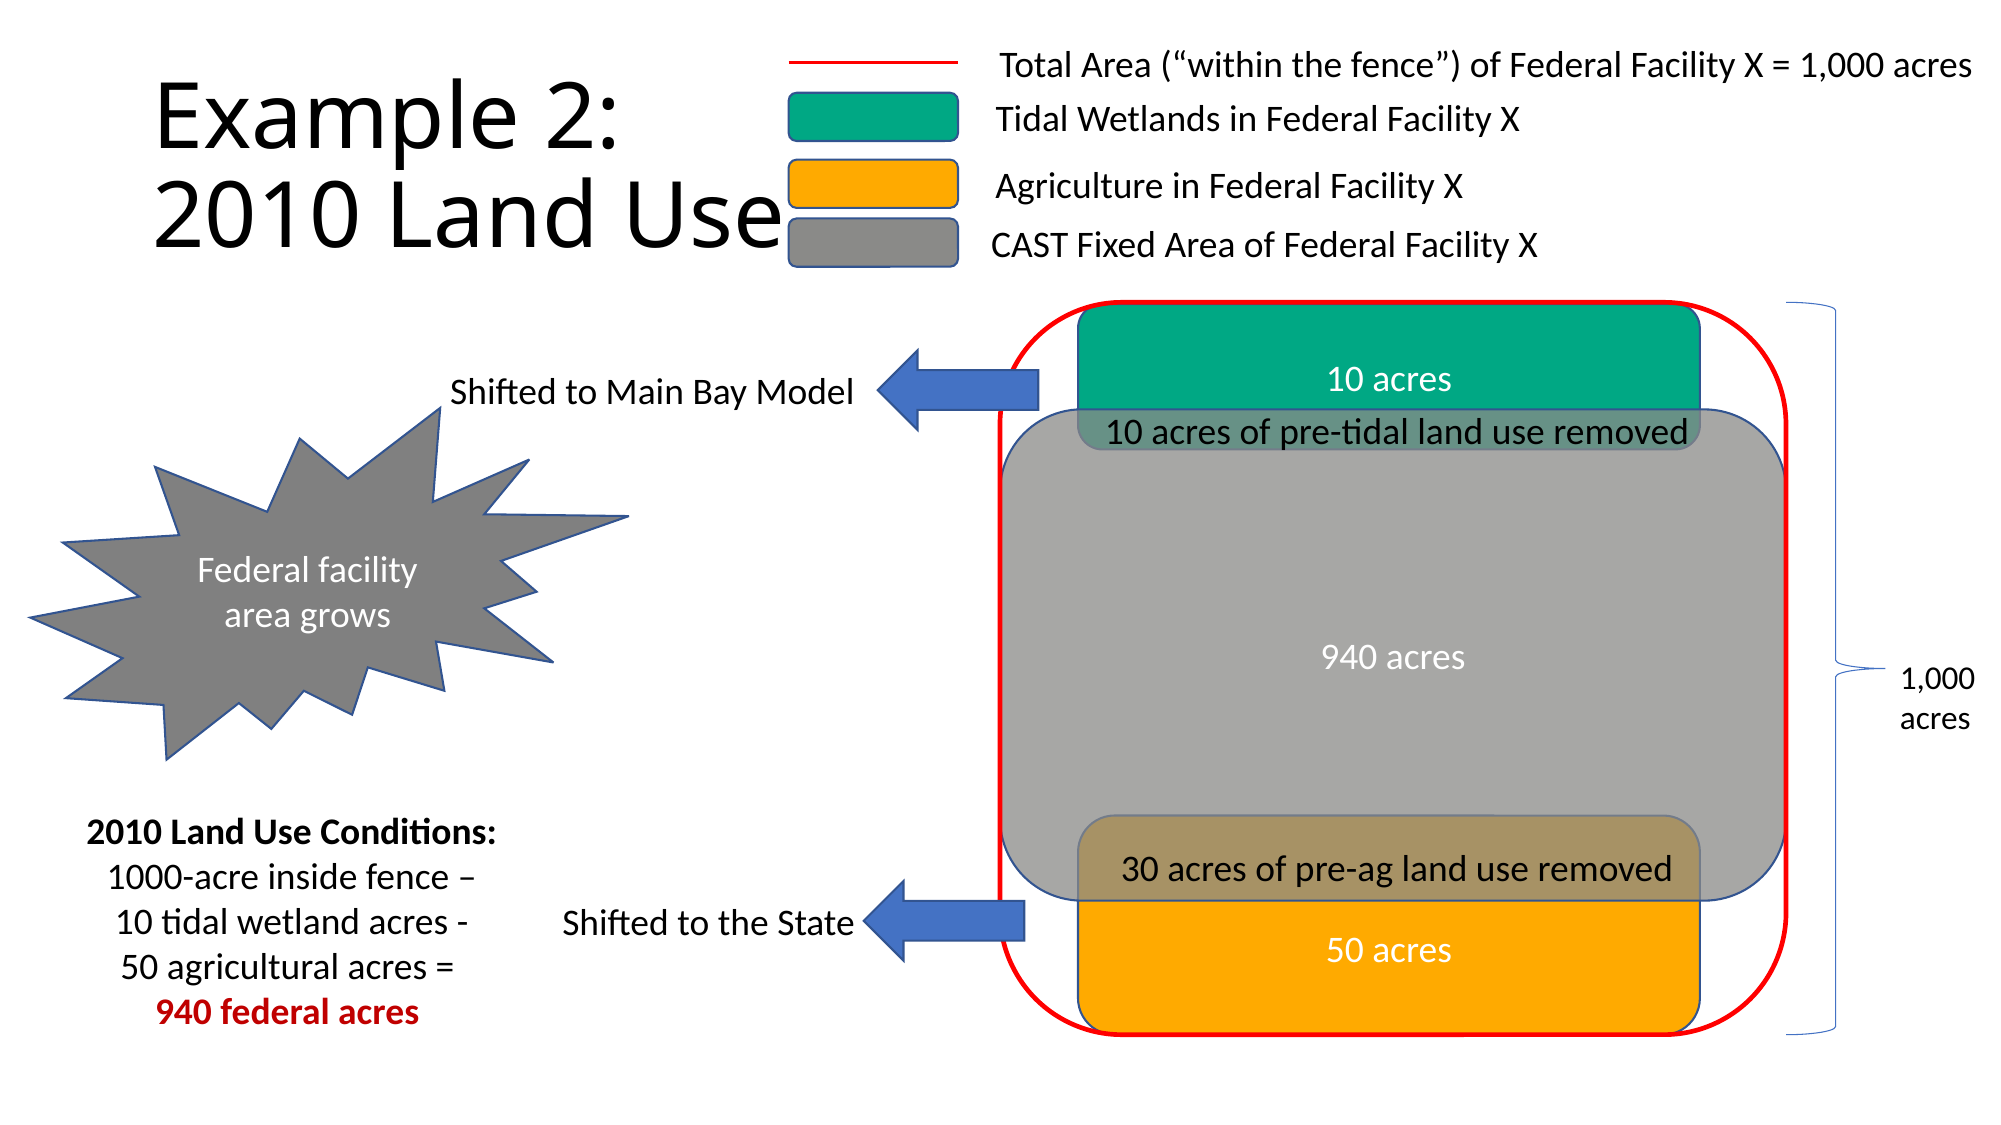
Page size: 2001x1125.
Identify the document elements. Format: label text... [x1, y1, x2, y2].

text_box [1786, 301, 1885, 1036]
text_box 30 acres of pre-ag land use removed [1106, 836, 1689, 897]
text_box 1,000 acres [1885, 648, 2000, 744]
text_box 2010 Land Use Conditions: 1000-acre inside fence – 10 tidal wetland acres - 50 agricultural acres = 940 federal acres [30, 799, 554, 1040]
text_box Total Area (“within the fence”) of Federal Facility X = 1,000 acres [984, 32, 1989, 92]
text_box Federal facility area grows [26, 405, 630, 762]
title Example 2: 2010 Land Use [137, 59, 1863, 278]
text_box Shifted to the State [547, 890, 871, 951]
text_box [876, 347, 1040, 433]
text_box [998, 301, 1788, 1036]
text_box Shifted to Main Bay Model [435, 359, 870, 420]
text_box 10 acres of pre-tidal land use removed [1090, 399, 1705, 460]
text_box [871, 878, 1026, 964]
